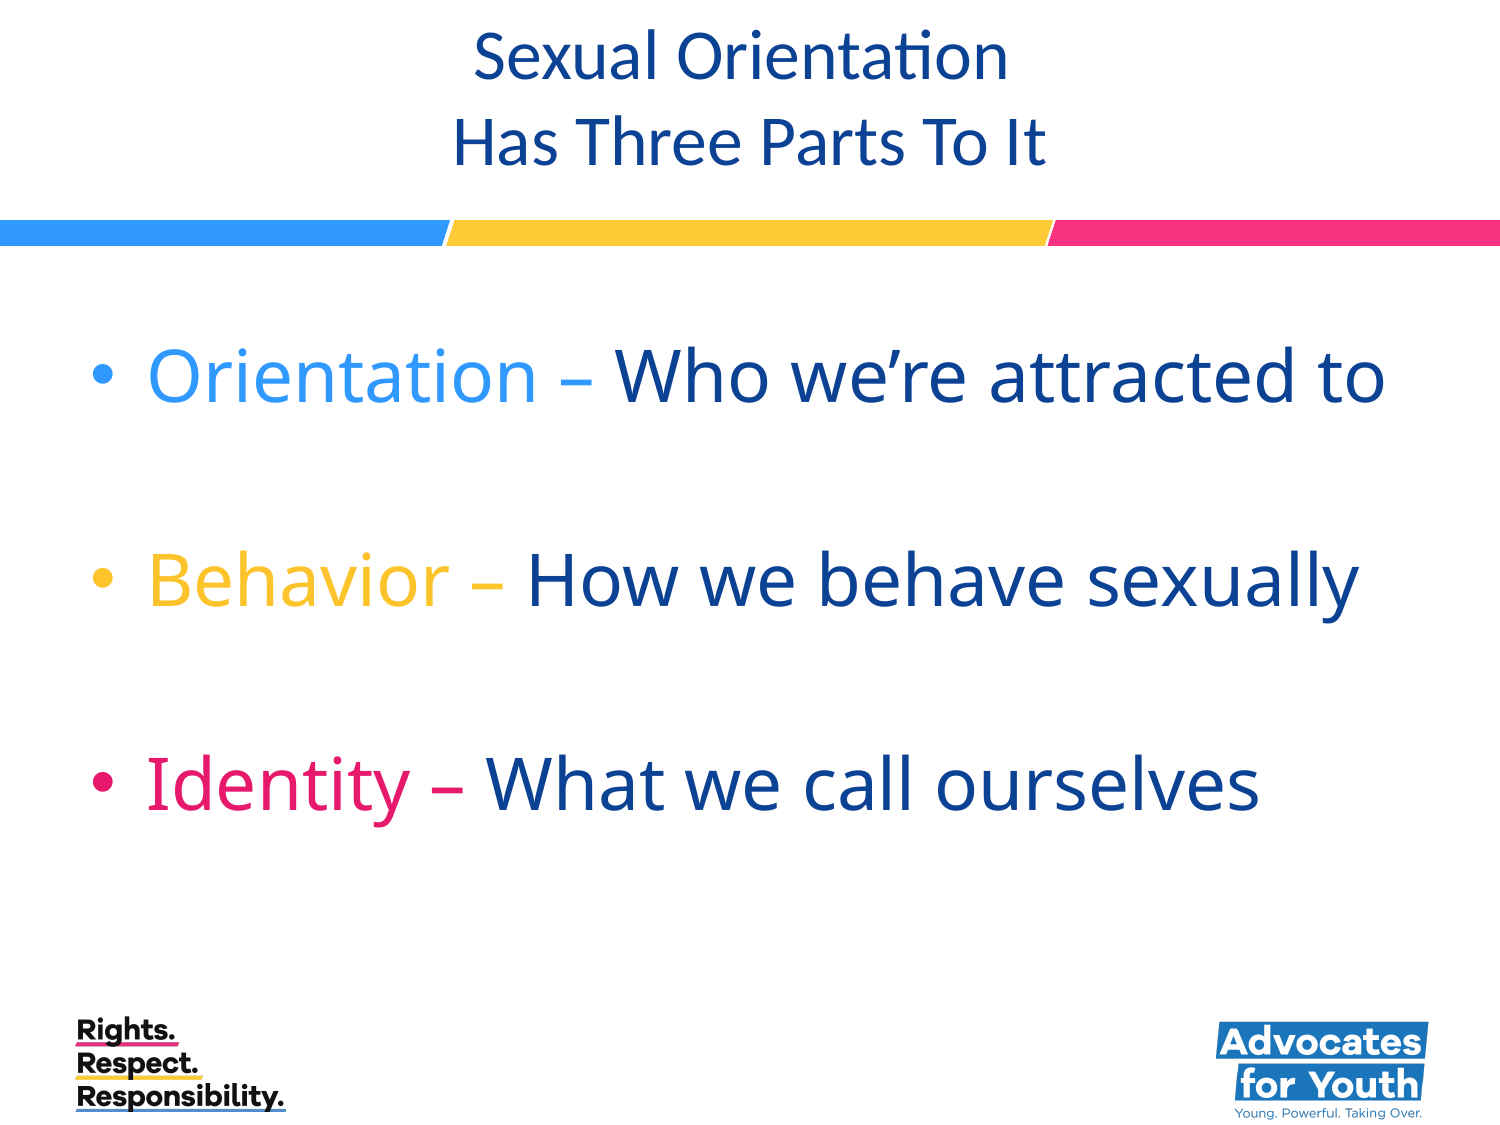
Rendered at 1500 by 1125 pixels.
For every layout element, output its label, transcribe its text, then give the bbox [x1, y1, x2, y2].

picture [0, 207, 1500, 258]
list Orientation – Who we’re attracted to Behavior – How we behave sexually Identity – What we call ourselves [75, 321, 1425, 908]
title Sexual Orientation Has Three Parts To It [112, 0, 1388, 188]
